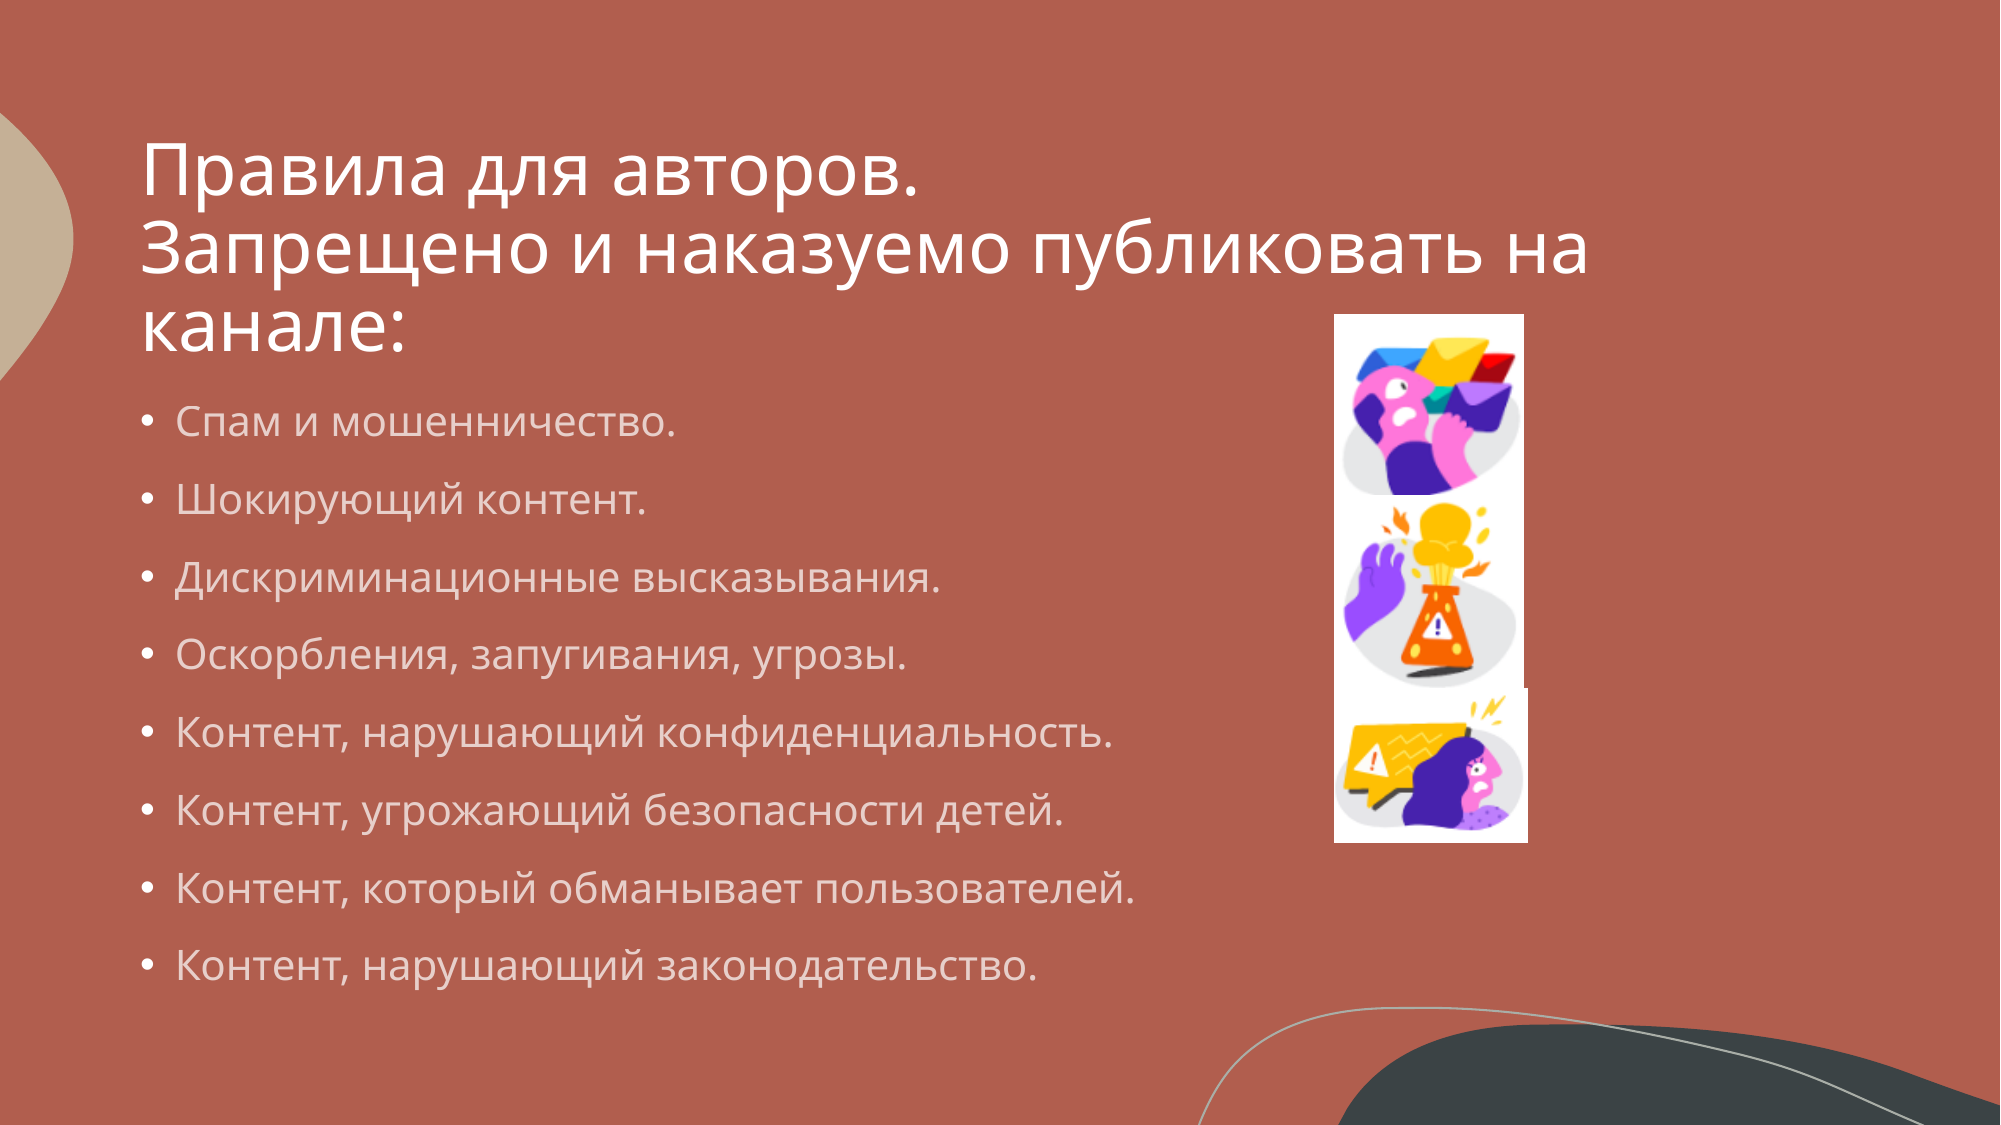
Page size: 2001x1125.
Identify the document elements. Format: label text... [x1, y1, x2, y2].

picture [1334, 314, 1528, 843]
list Спам и мошенничество. Шокирующий контент. Дискриминационные высказывания. Оскорбления, запугивания, угрозы. Контент, нарушающий конфиденциальность. Контент, угрожающий безопасности детей. Контент, который обманывает пользователей. Контент, нарушающий законодательство. [125, 375, 1875, 1002]
title Правила для авторов. Запрещено и наказуемо публиковать на канале: [125, 125, 1875, 375]
